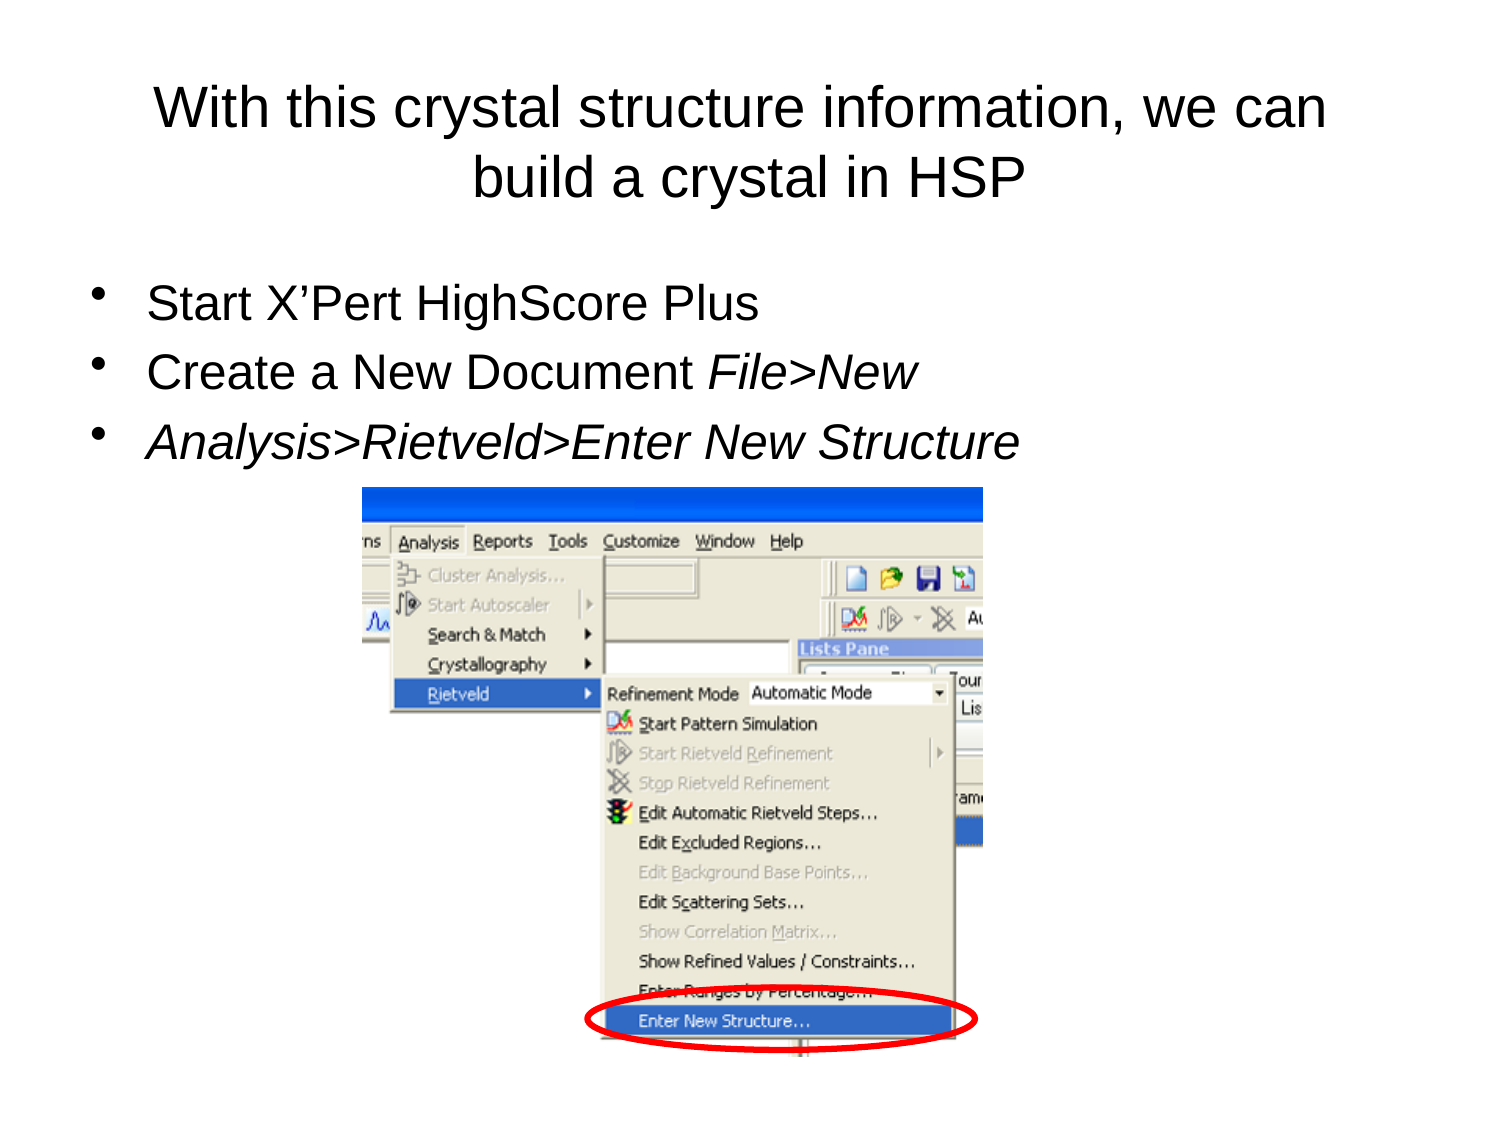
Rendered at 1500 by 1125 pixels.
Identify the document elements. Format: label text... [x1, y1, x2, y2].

list Start X’Pert HighScore Plus Create a New Document File>New Analysis>Rietveld>Enter New Structure [75, 262, 1425, 1005]
title With this crystal structure information, we can build a crystal in HSP [75, 45, 1425, 233]
picture [362, 487, 983, 1058]
